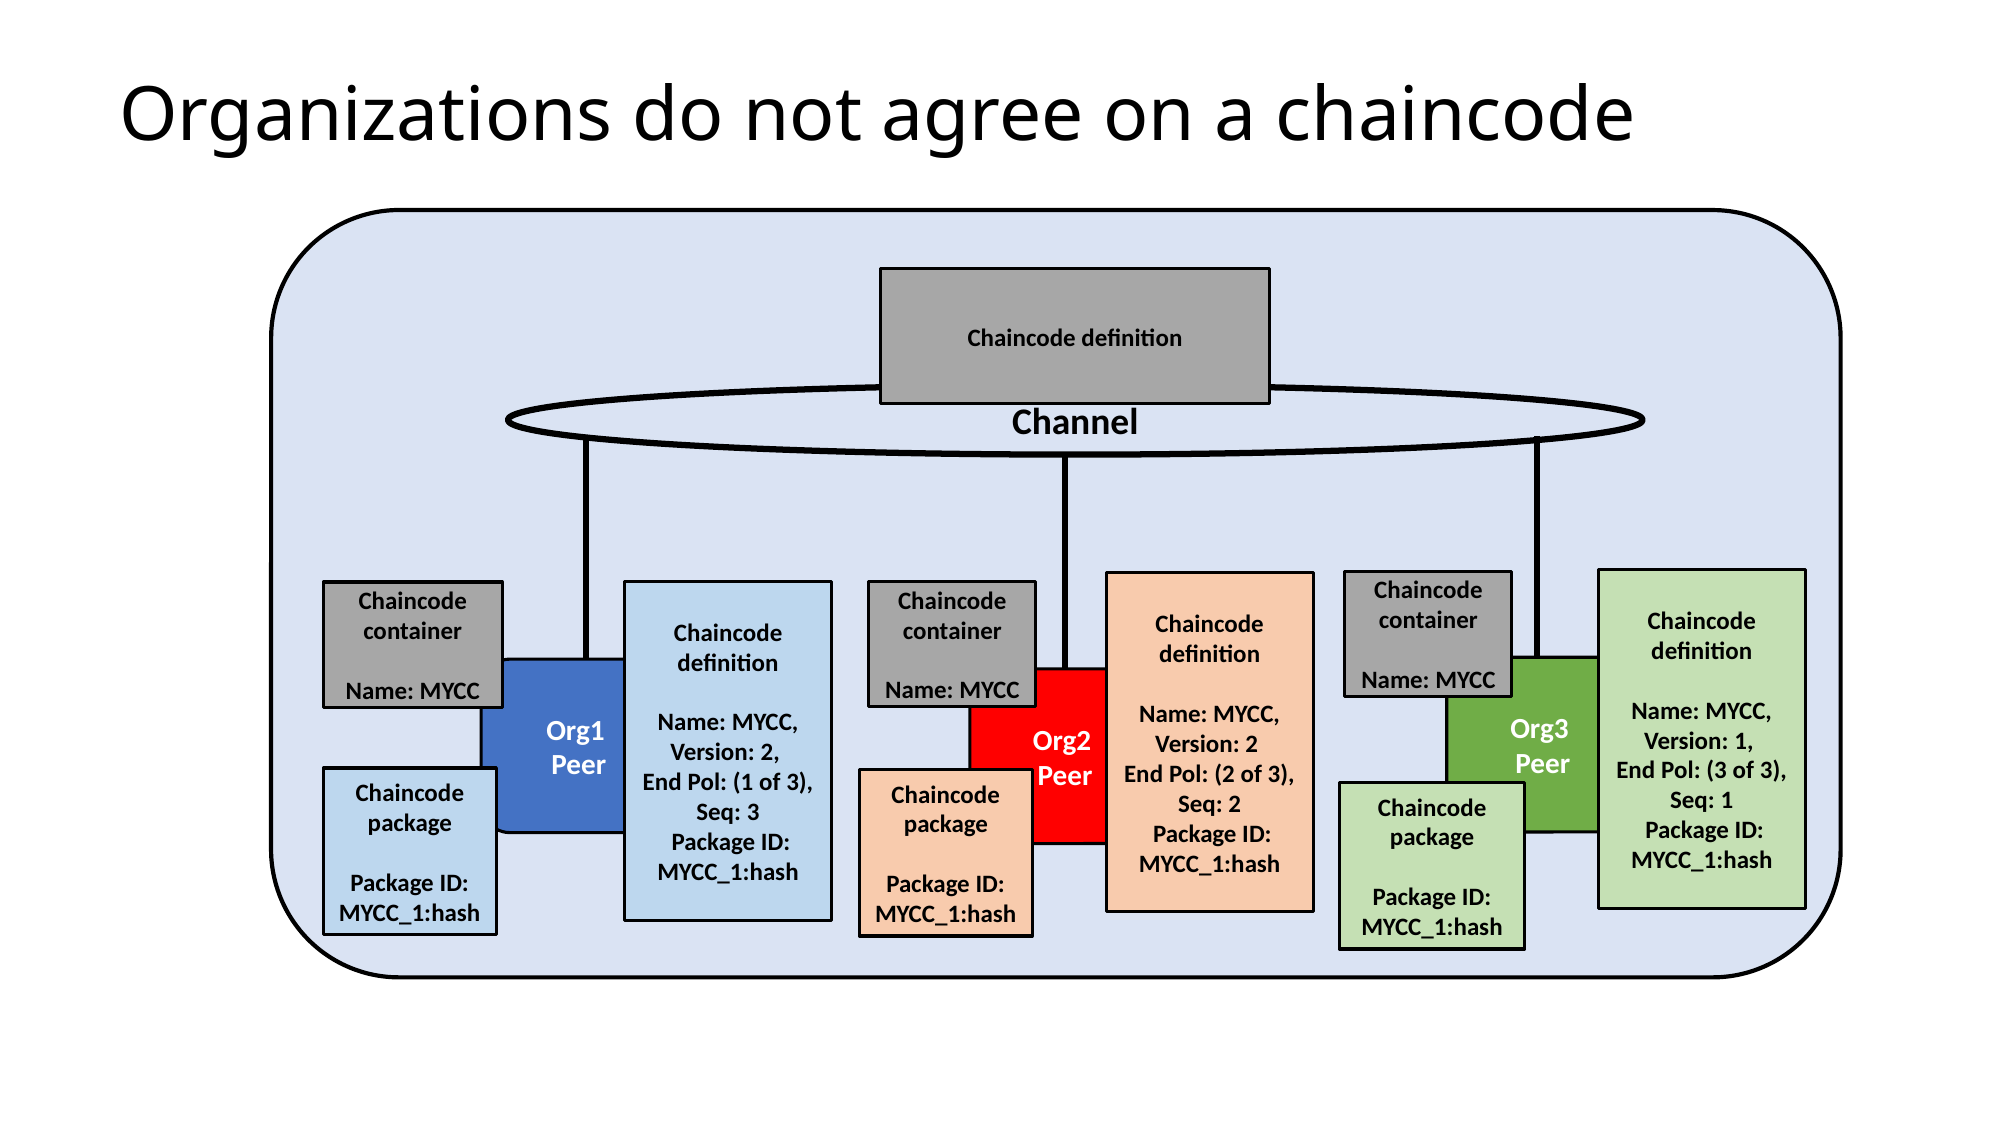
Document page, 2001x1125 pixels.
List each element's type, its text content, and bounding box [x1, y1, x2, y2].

text_box Chaincode container Name: MYCC [868, 581, 1037, 708]
text_box Chaincode container Name: MYCC [1344, 570, 1513, 697]
text_box Chaincode container Name: MYCC [323, 581, 503, 708]
text_box Chaincode package Package ID: MYCC_1:hash [1339, 782, 1526, 950]
text_box Chaincode definition [880, 268, 1271, 405]
text_box Organizations do not agree on a chaincode [111, 44, 1837, 188]
text_box Org3 Peer [1444, 655, 1598, 835]
text_box Org2 Peer [967, 666, 1106, 846]
text_box [268, 207, 1843, 980]
text_box Chaincode definition Name: MYCC, Version: 2 End Pol: (2 of 3), Seq: 2 Package ID: MYCC_1:hash [1106, 572, 1314, 913]
text_box Channel [506, 385, 1645, 457]
text_box Chaincode package Package ID: MYCC_1:hash [859, 769, 1033, 937]
text_box Org1 Peer [479, 657, 624, 835]
text_box Chaincode definition Name: MYCC, Version: 1, End Pol: (3 of 3), Seq: 1 Package ID: MYCC_1:hash [1598, 569, 1806, 909]
text_box Chaincode definition Name: MYCC, Version: 2, End Pol: (1 of 3), Seq: 3 Package ID: MYCC_1:hash [624, 581, 832, 921]
text_box Chaincode package Package ID: MYCC_1:hash [323, 767, 497, 935]
